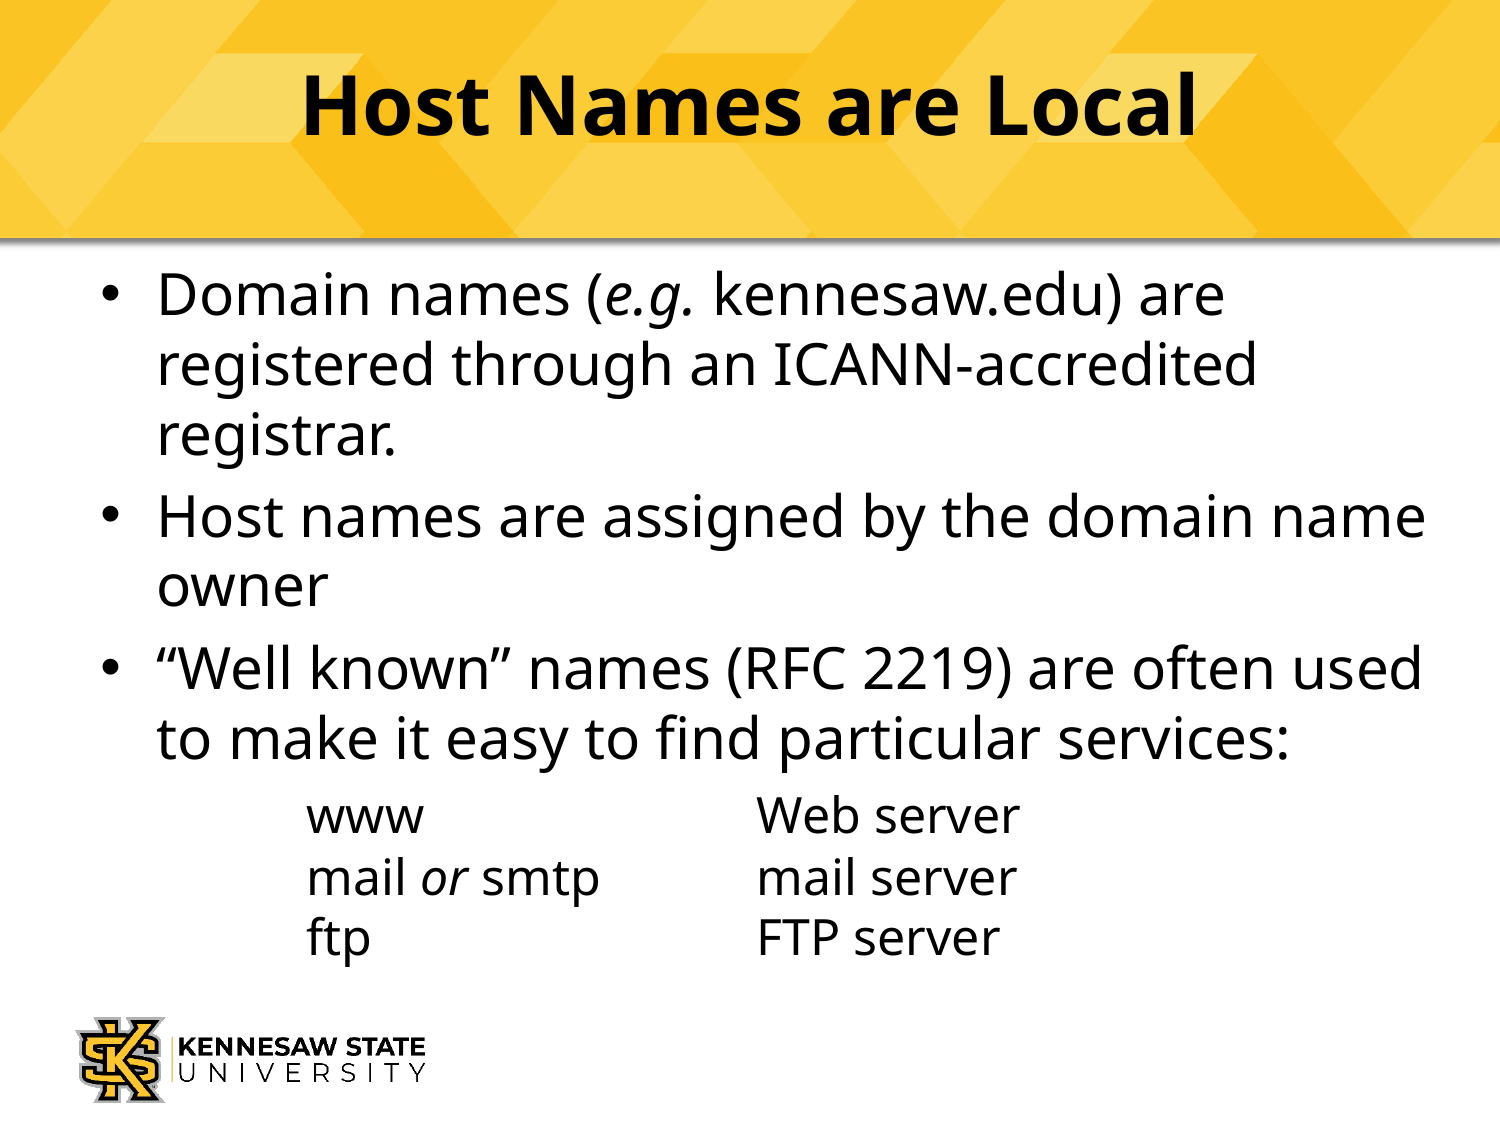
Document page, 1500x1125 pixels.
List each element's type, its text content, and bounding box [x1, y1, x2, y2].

picture [75, 1017, 425, 1103]
list Domain names (e.g. kennesaw.edu) are registered through an ICANN-accredited registrar. Host names are assigned by the domain name owner “Well known” names (RFC 2219) are often used to make it easy to find particular services: www Web server mail or smtp mail server ftp FTP server [85, 249, 1463, 1001]
picture [0, 0, 1500, 251]
title Host Names are Local [75, 45, 1425, 233]
